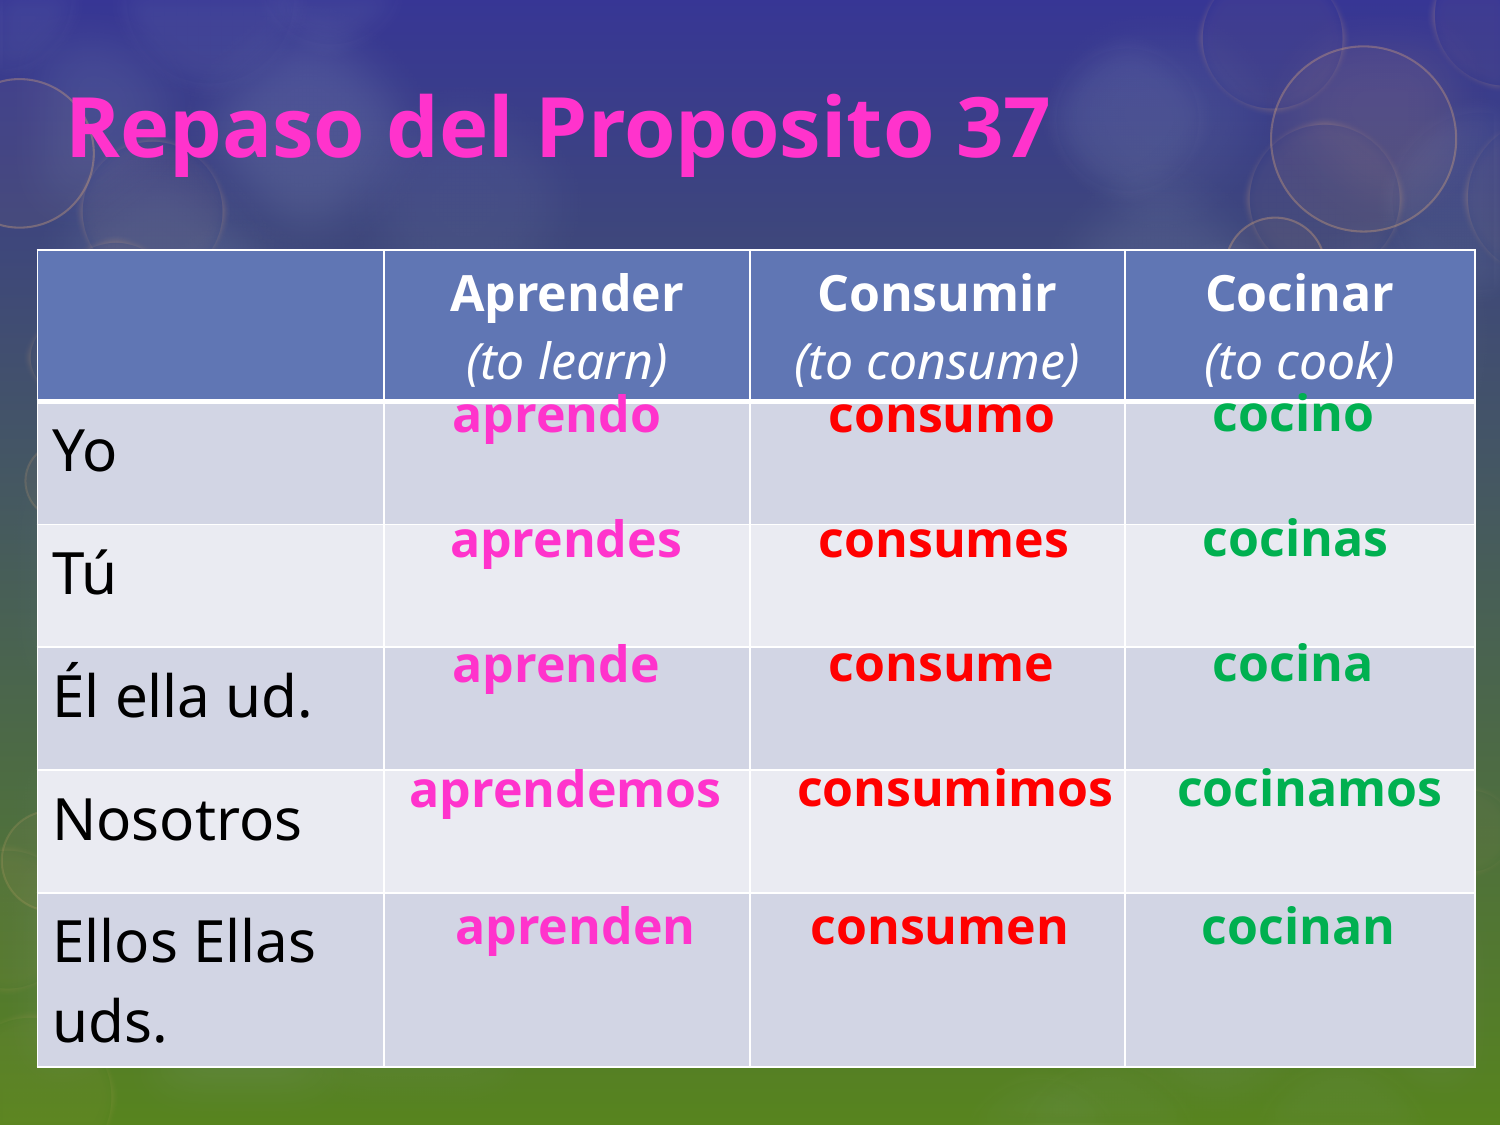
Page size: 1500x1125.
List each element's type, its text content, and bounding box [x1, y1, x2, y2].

table_cell [751, 525, 1124, 646]
text_box cocinan [1187, 886, 1411, 962]
table_cell [751, 648, 1124, 769]
text_box consumen [796, 886, 1085, 962]
text_box aprenden [440, 886, 711, 962]
table_cell Tú [38, 525, 383, 646]
text_box aprendo [437, 374, 677, 450]
table_cell [1126, 648, 1474, 769]
text_box aprende [437, 624, 675, 700]
table_cell [385, 771, 749, 892]
table_header Consumir (to consume) [751, 251, 1124, 399]
text_box aprendemos [394, 749, 737, 825]
table_header Aprender (to learn) [385, 251, 749, 399]
text_box cocinamos [1162, 749, 1458, 824]
text_box cocino [1198, 374, 1390, 449]
title Repaso del Proposito 37 [50, 48, 1500, 200]
table_cell [751, 404, 1124, 524]
table_cell [385, 404, 749, 524]
table_cell Yo [38, 404, 383, 524]
table_cell Ellos Ellas uds. [38, 894, 383, 1066]
table_cell [751, 771, 1124, 892]
text_box consumo [813, 374, 1071, 450]
text_box cocina [1197, 624, 1389, 699]
table_cell [385, 525, 749, 646]
table_cell [385, 648, 749, 769]
table_cell [385, 894, 749, 1066]
table_cell Nosotros [38, 771, 383, 892]
table_header [38, 251, 383, 399]
text_box cocinas [1188, 499, 1404, 574]
text_box consumes [804, 499, 1085, 575]
table_cell Él ella ud. [38, 648, 383, 769]
text_box aprendes [435, 499, 697, 575]
text_box consume [814, 624, 1070, 699]
text_box consumimos [782, 749, 1129, 824]
table_cell [1126, 404, 1474, 524]
table_header Cocinar (to cook) [1126, 251, 1474, 399]
table_cell [1126, 525, 1474, 646]
table_cell [751, 894, 1124, 1066]
table_cell [1126, 894, 1474, 1066]
table_cell [1126, 771, 1474, 892]
